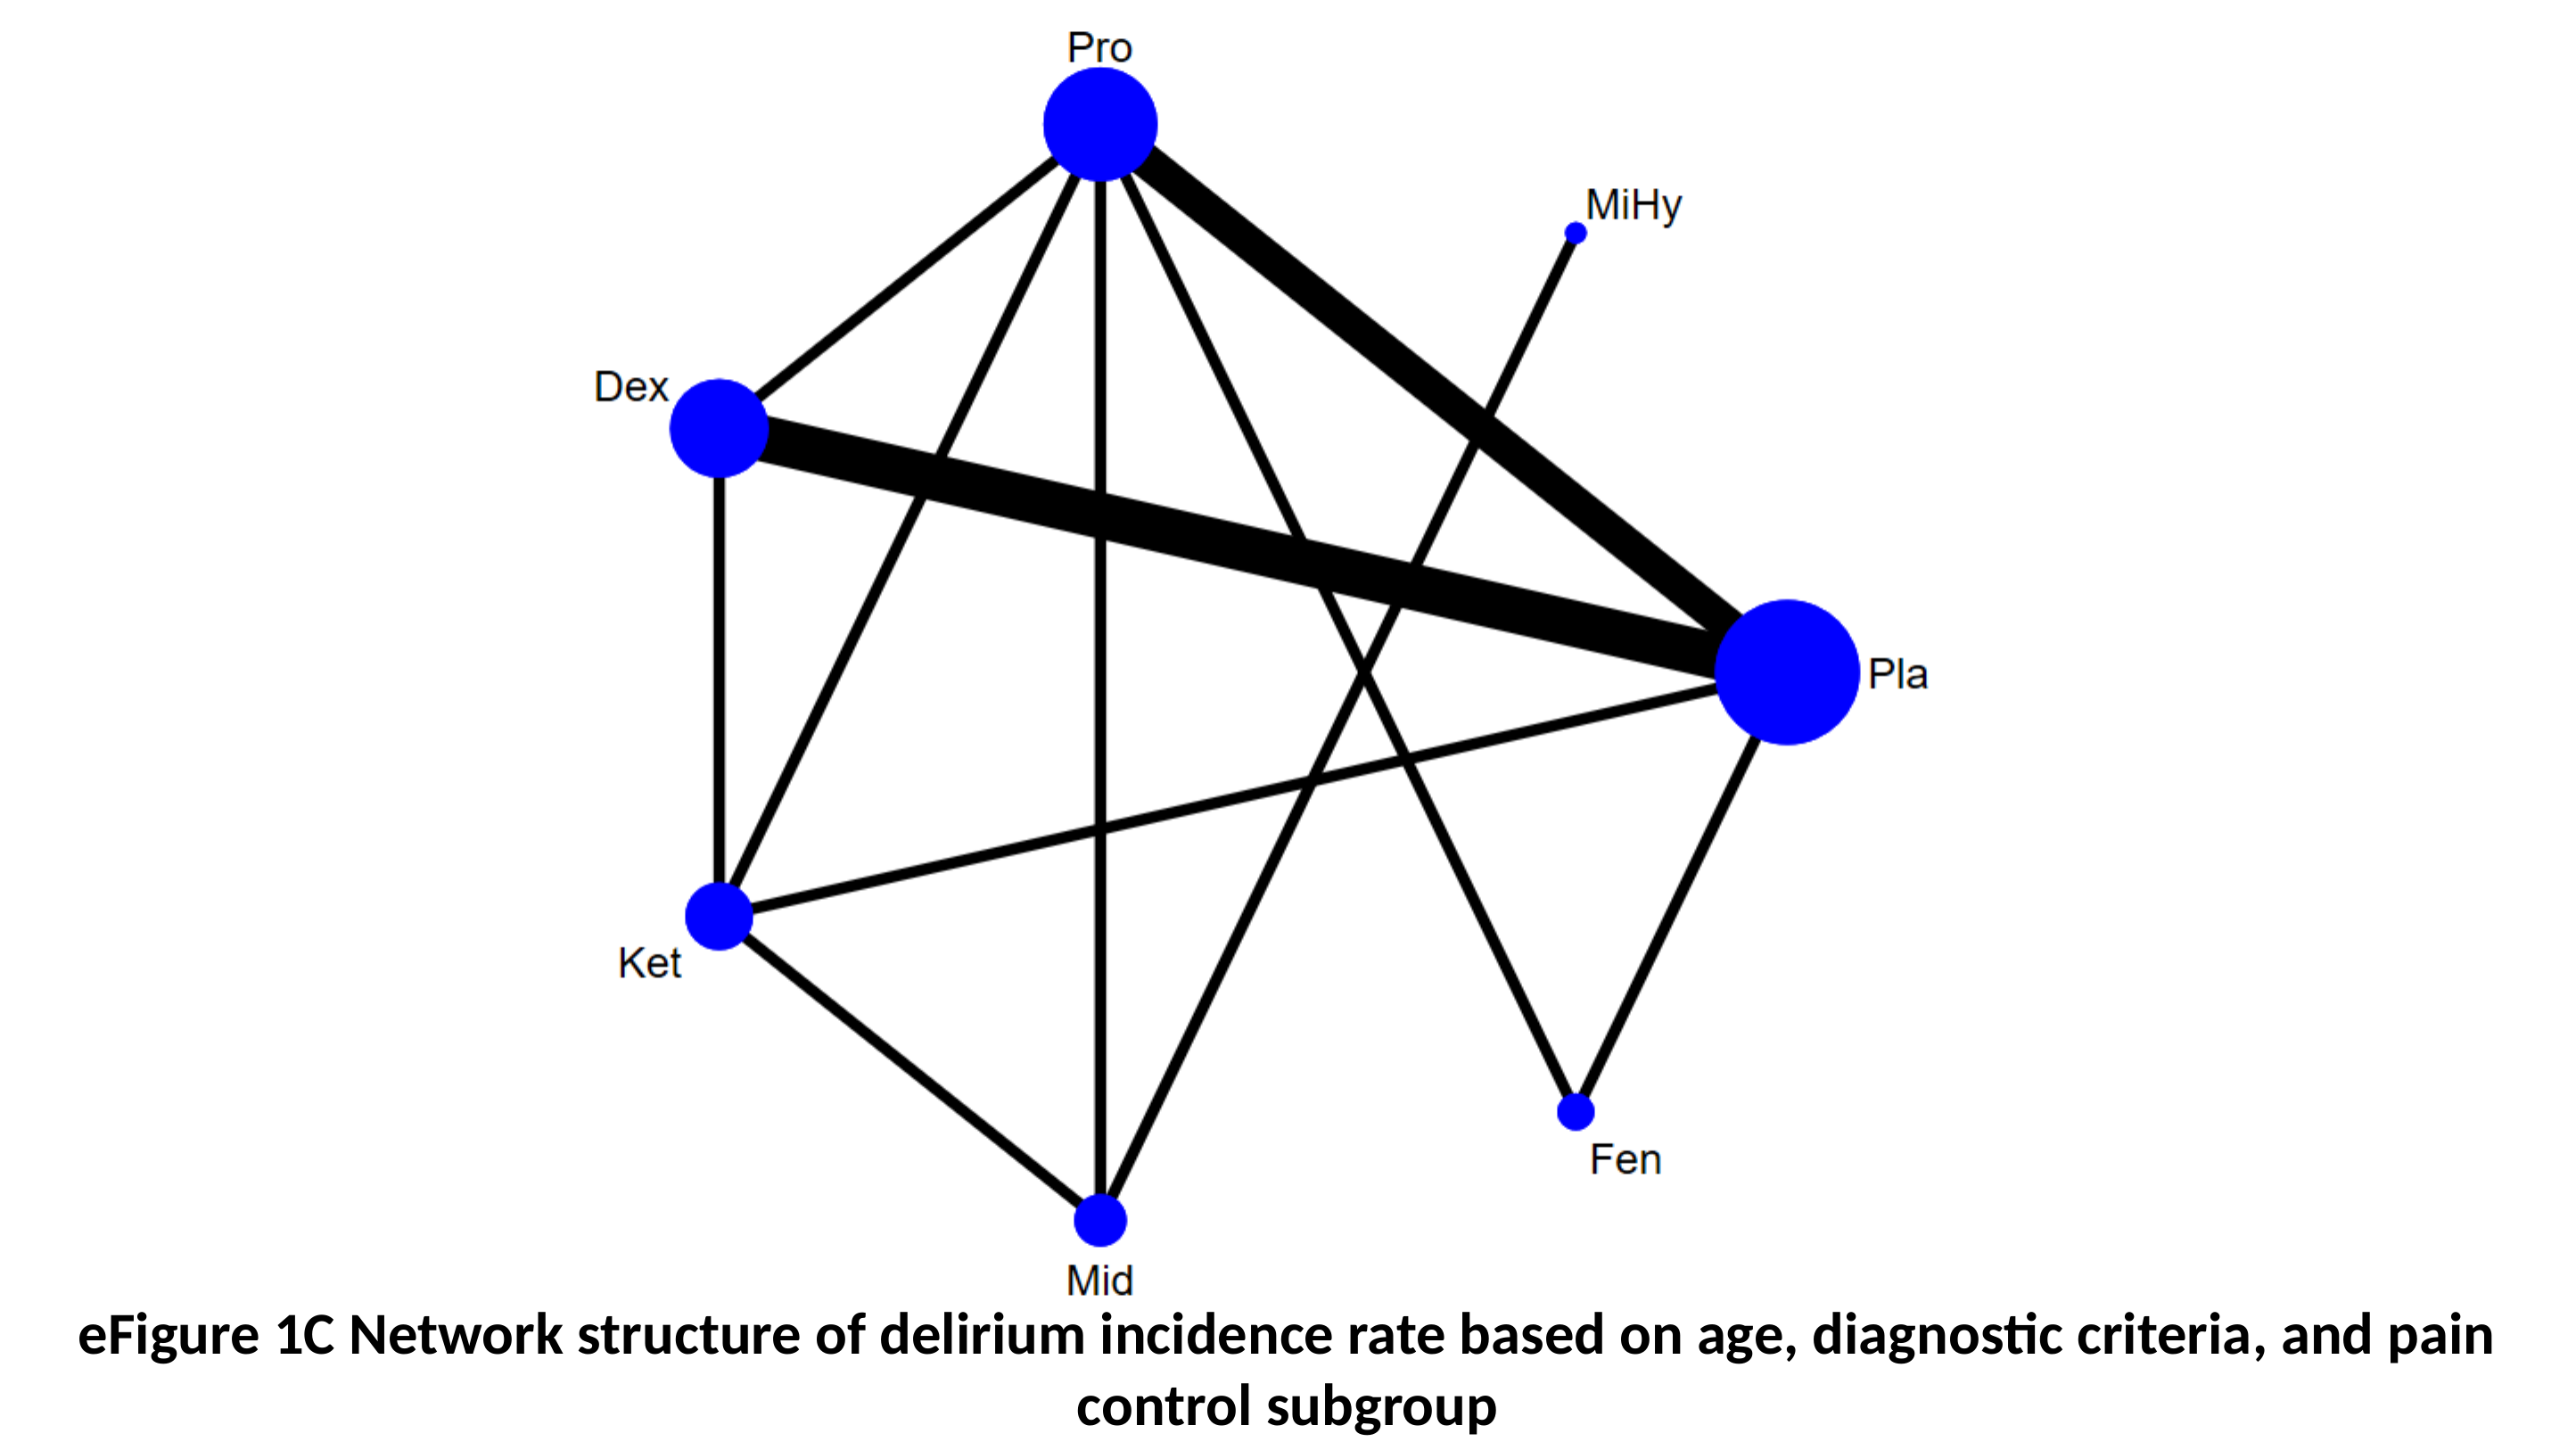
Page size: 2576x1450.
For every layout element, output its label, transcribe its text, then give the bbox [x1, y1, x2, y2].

text_box eFigure 1C Network structure of delirium incidence rate based on age, diagnostic criteria, and pain control subgroup [0, 1288, 2576, 1445]
picture [572, 7, 1941, 1327]
